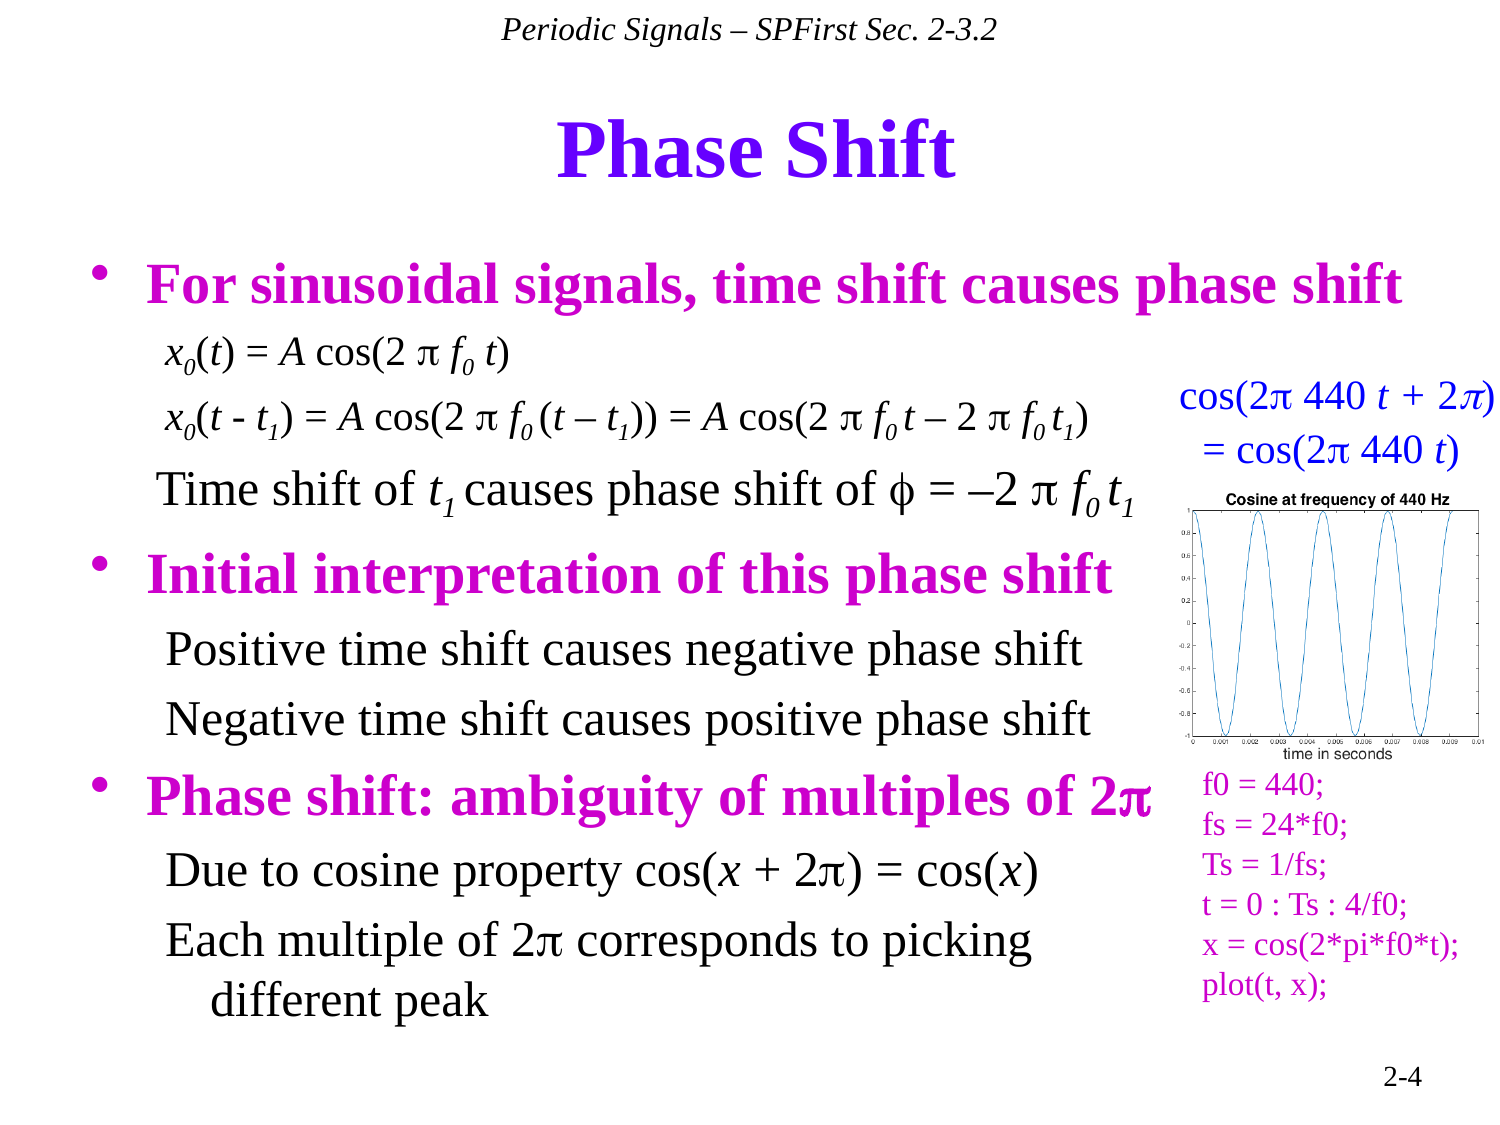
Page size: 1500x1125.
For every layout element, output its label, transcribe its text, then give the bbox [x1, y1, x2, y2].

picture [1174, 490, 1486, 766]
text_box Periodic Signals – SPFirst Sec. 2-3.2 [0, 0, 1500, 55]
text_box f0 = 440; fs = 24*f0; Ts = 1/fs; t = 0 : Ts : 4/f0; x = cos(2*pi*f0*t); plot(t, x); [1187, 771, 1488, 1010]
list For sinusoidal signals, time shift causes phase shift x0(t) = A cos(2 p f0 t) x0(t - t1) = A cos(2 p f0 (t – t1)) = A cos(2 p f0 t – 2 p f0 t1) Time shift of t1 causes phase shift of f = –2 p f0 t1 Initial interpretation of this phase shift Positive time shift causes negative phase shift Negative time shift causes positive phase shift Phase shift: ambiguity of multiples of 2p Due to cosine property cos(x + 2p) = cos(x) Each multiple of 2p corresponds to picking different peak [75, 237, 1438, 1025]
text_box cos(2p 440 t + 2p) [1149, 360, 1500, 426]
title Phase Shift [75, 55, 1438, 237]
slide_number 2-4 [1124, 1049, 1438, 1125]
text_box = cos(2p 440 t) [1187, 426, 1475, 480]
